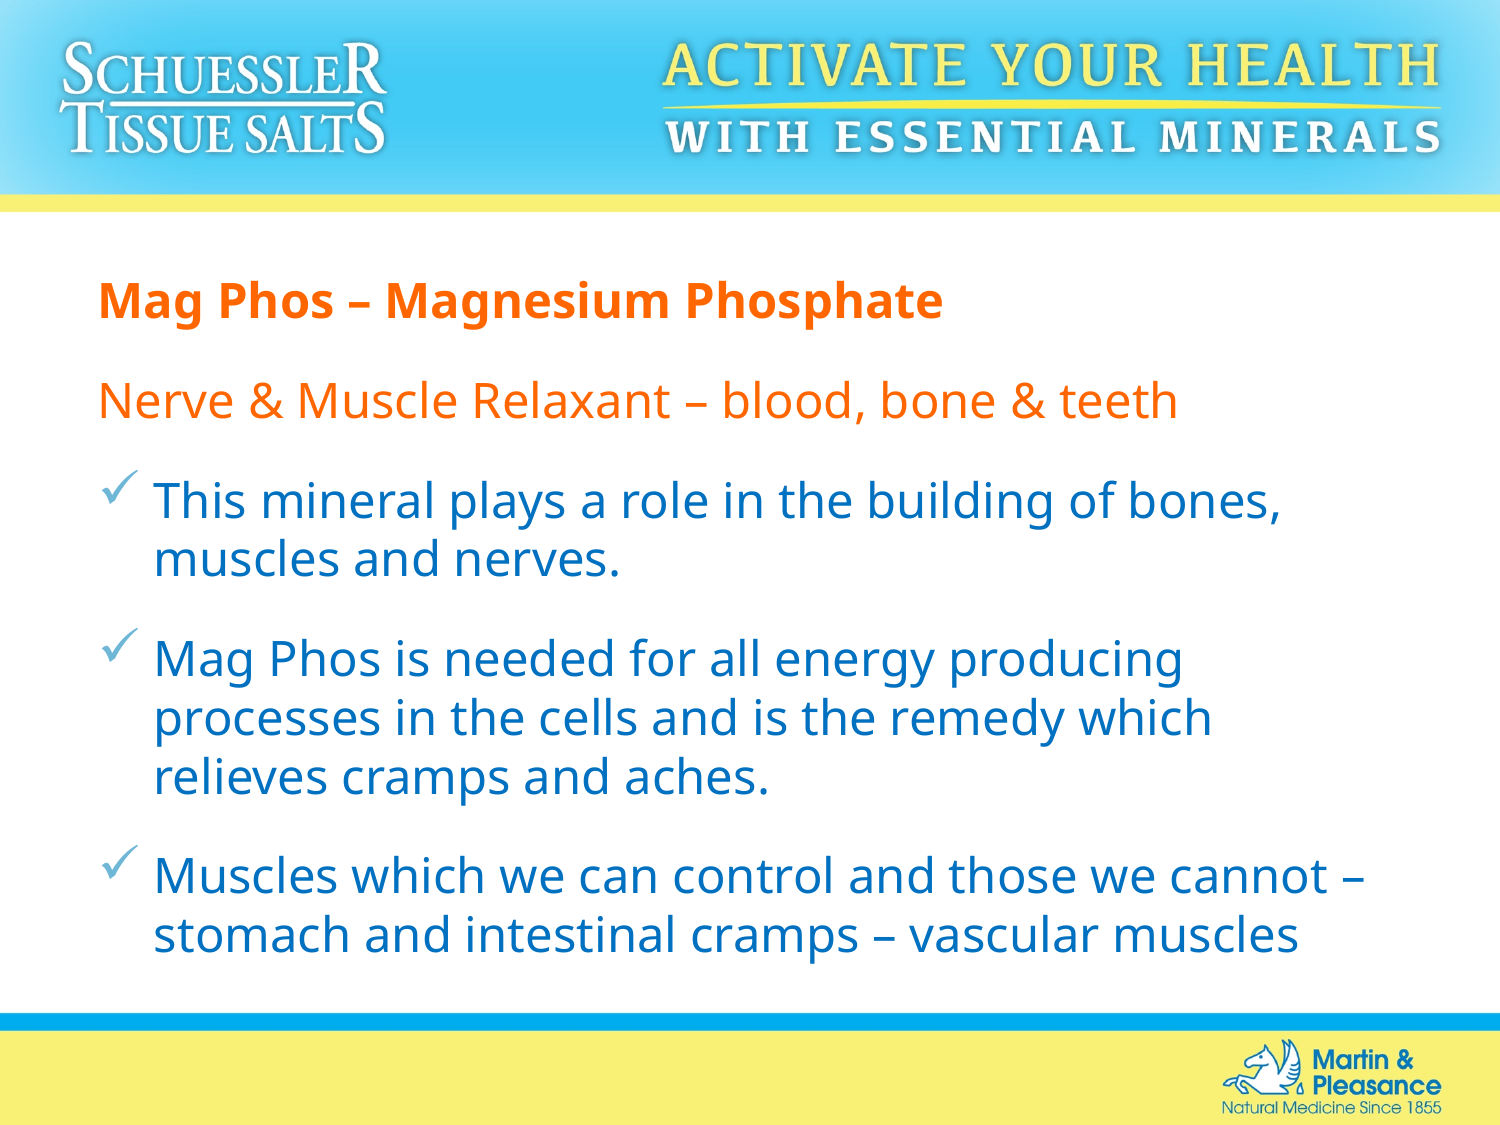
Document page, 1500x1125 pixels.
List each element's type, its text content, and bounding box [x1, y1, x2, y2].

picture [0, 0, 1500, 1013]
list Mag Phos – Magnesium Phosphate Nerve & Muscle Relaxant – blood, bone & teeth This mineral plays a role in the building of bones, muscles and nerves. Mag Phos is needed for all energy producing processes in the cells and is the remedy which relieves cramps and aches. Muscles which we can control and those we cannot – stomach and intestinal cramps – vascular muscles [89, 261, 1410, 976]
picture [0, 1031, 1500, 1125]
